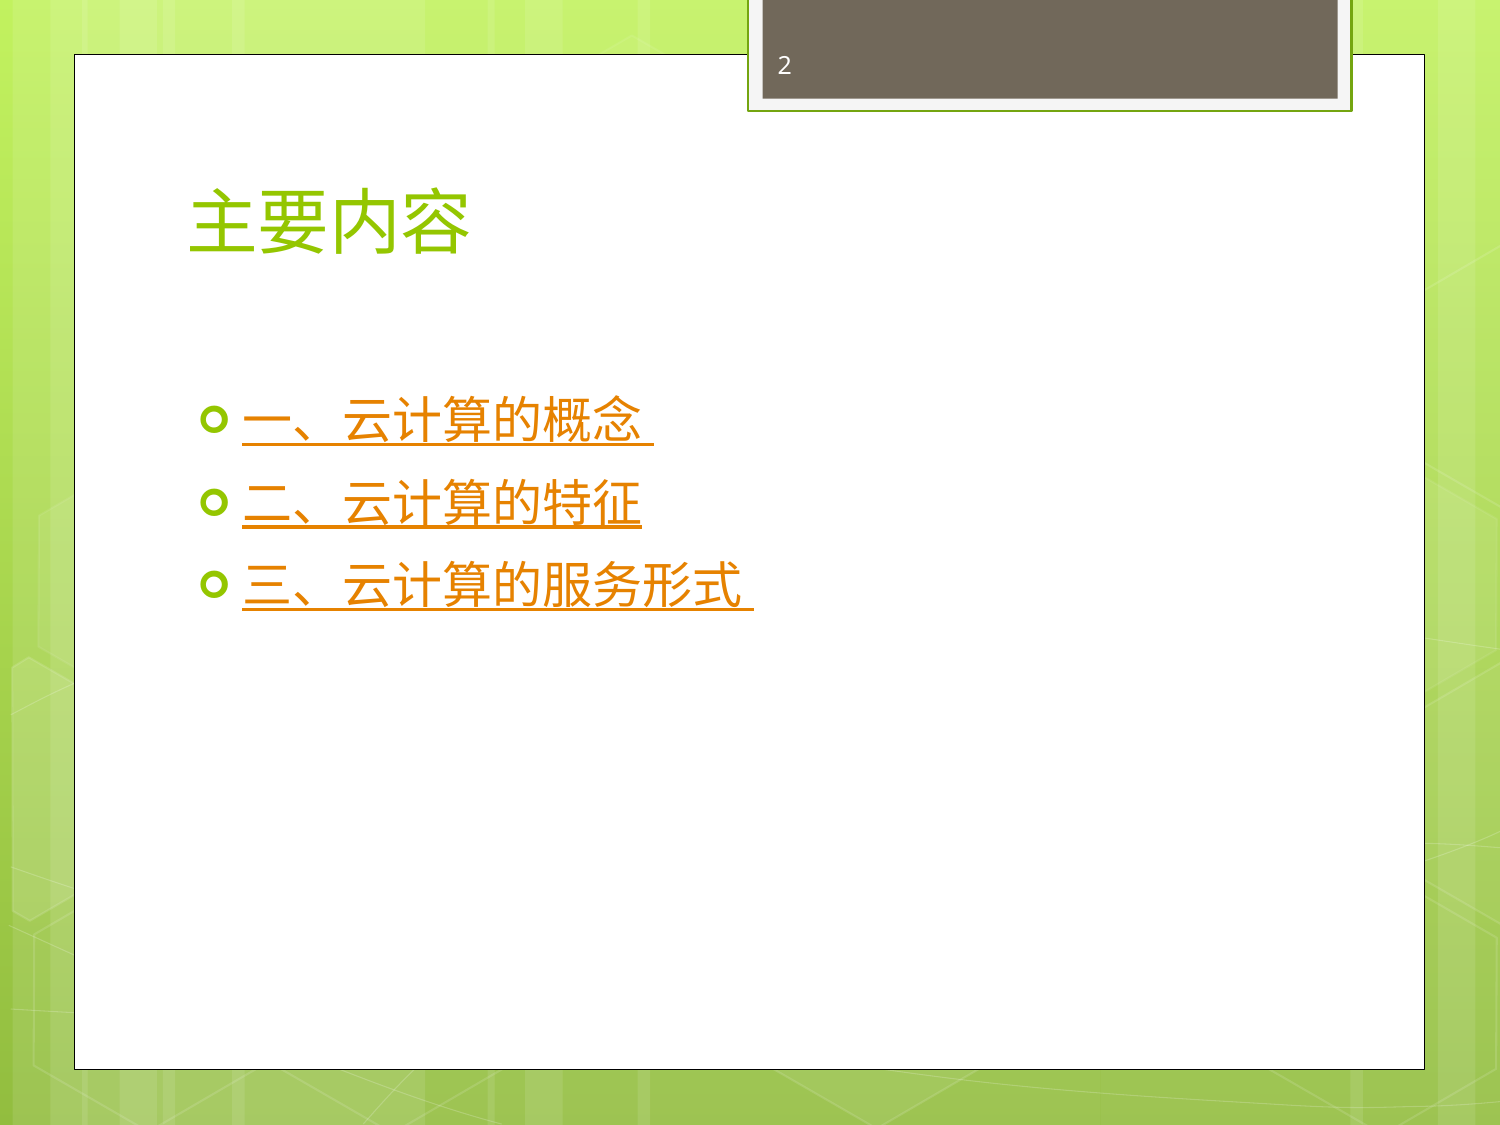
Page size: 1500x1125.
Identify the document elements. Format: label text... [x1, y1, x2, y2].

slide_number 2 [762, 36, 982, 97]
list 一、云计算的概念 二、云计算的特征 三、云计算的服务形式 [171, 381, 1283, 957]
title 主要内容 [171, 168, 1324, 357]
